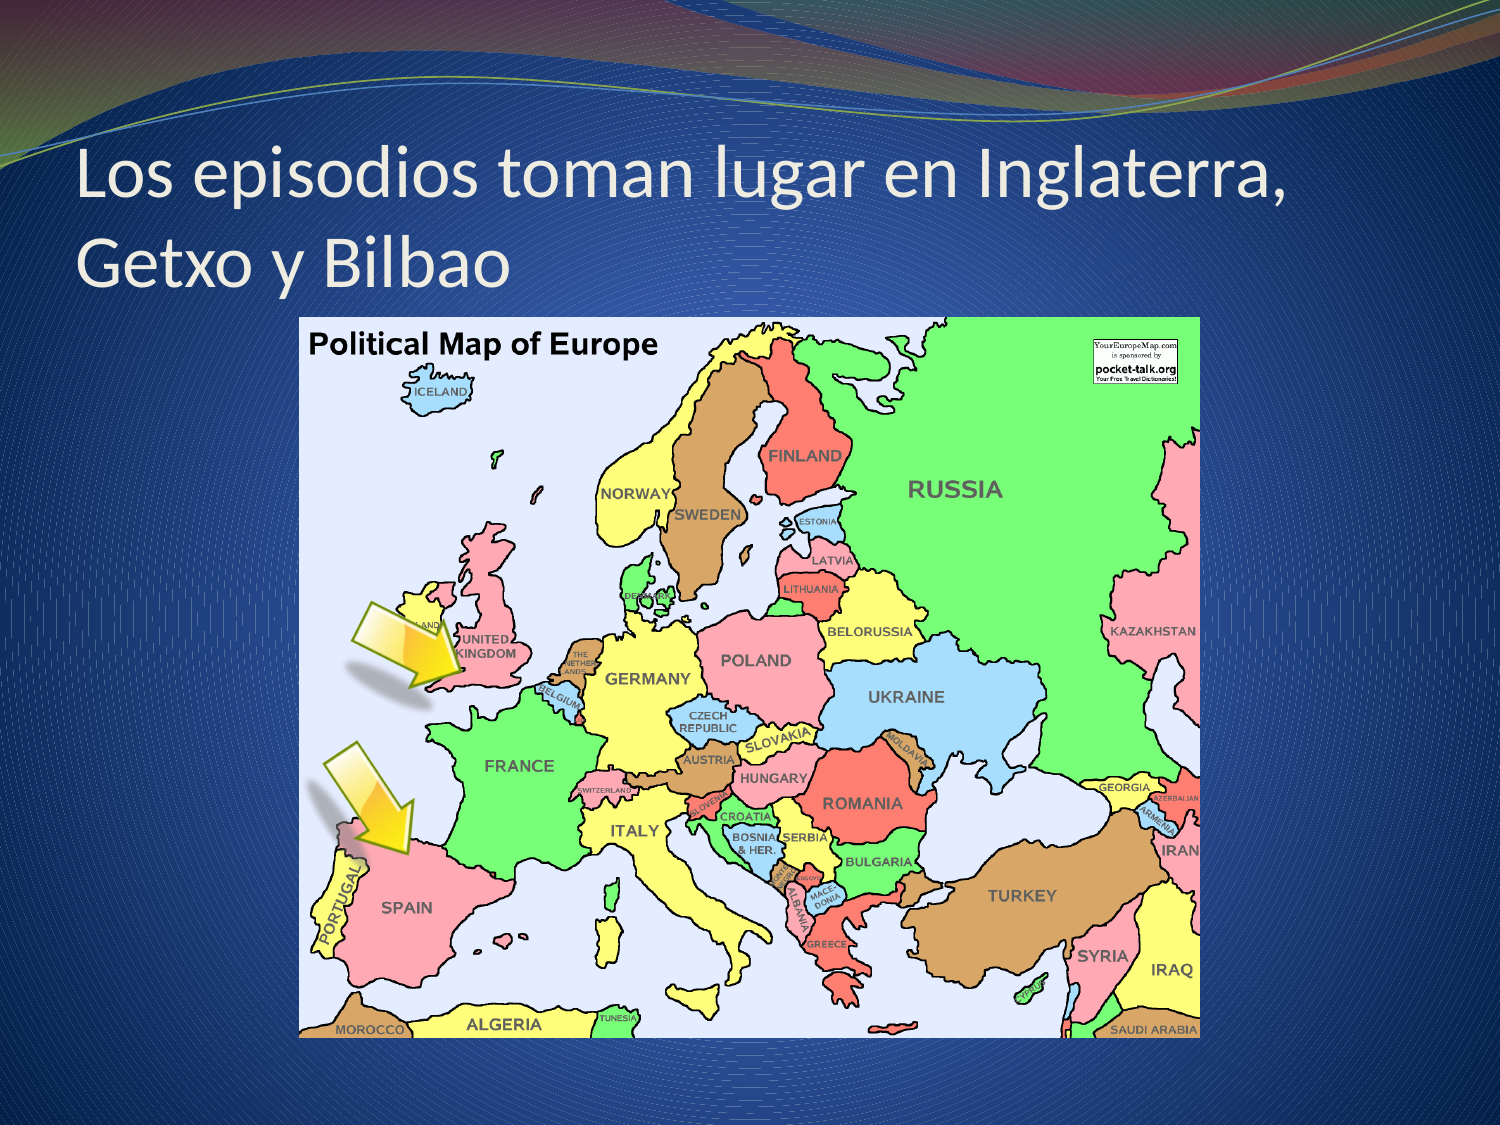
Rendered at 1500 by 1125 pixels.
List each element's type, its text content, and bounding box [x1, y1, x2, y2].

title Los episodios toman lugar en Inglaterra, Getxo y Bilbao [75, 115, 1425, 303]
picture [303, 744, 442, 858]
picture [288, 772, 294, 783]
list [299, 317, 1201, 1038]
picture [345, 583, 472, 707]
